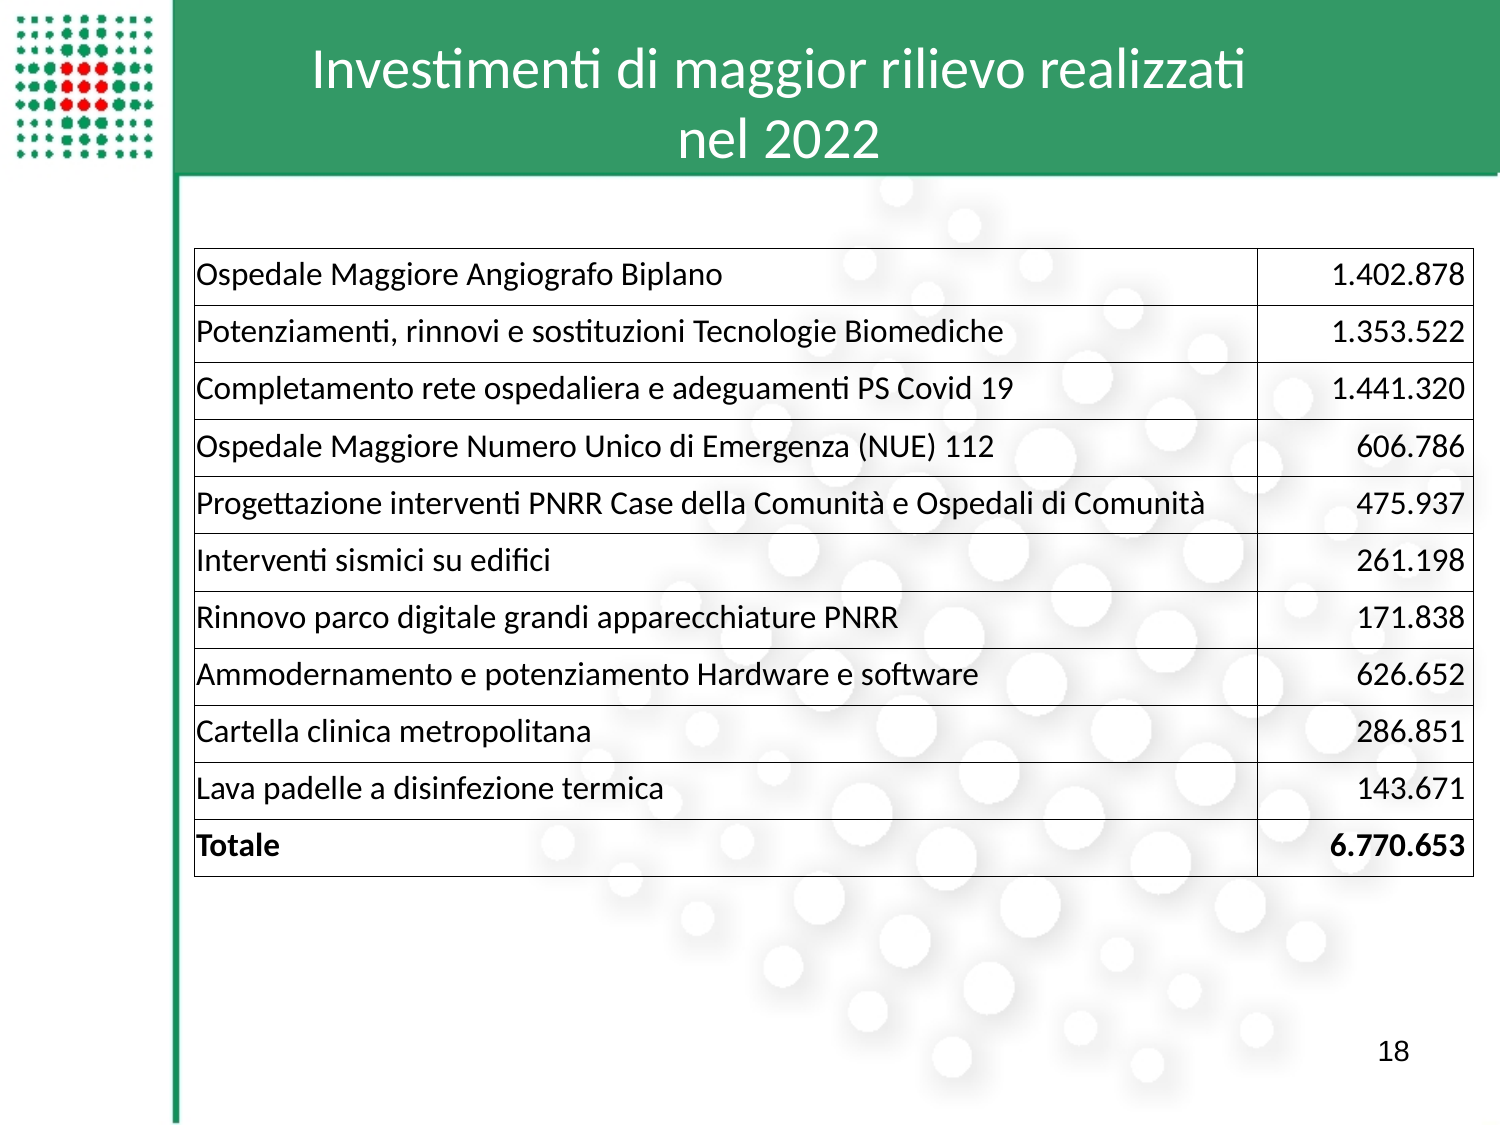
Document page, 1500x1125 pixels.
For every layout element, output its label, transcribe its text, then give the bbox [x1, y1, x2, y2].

table_cell 286.851 [1258, 706, 1473, 762]
table_cell Interventi sismici su edifici [195, 534, 1257, 591]
table_cell 1.353.522 [1258, 306, 1473, 362]
table_cell Ammodernamento e potenziamento Hardware e software [195, 649, 1257, 705]
table_header Ospedale Maggiore Angiografo Biplano [195, 249, 1257, 305]
table_cell Cartella clinica metropolitana [195, 706, 1257, 762]
text_box Investimenti di maggior rilievo realizzati nel 2022 [283, 21, 1276, 179]
table_cell 475.937 [1258, 477, 1473, 533]
table_cell 143.671 [1258, 763, 1473, 819]
table_cell 171.838 [1258, 592, 1473, 648]
slide_number 18 [1074, 1024, 1426, 1103]
table_cell 1.441.320 [1258, 363, 1473, 419]
table_cell 606.786 [1258, 420, 1473, 476]
table_cell 6.770.653 [1258, 820, 1473, 876]
table_cell 261.198 [1258, 534, 1473, 591]
picture [0, 0, 1500, 1125]
table_cell Completamento rete ospedaliera e adeguamenti PS Covid 19 [195, 363, 1257, 419]
table_header 1.402.878 [1258, 249, 1473, 305]
table_cell Ospedale Maggiore Numero Unico di Emergenza (NUE) 112 [195, 420, 1257, 476]
table_cell Lava padelle a disinfezione termica [195, 763, 1257, 819]
table_cell Progettazione interventi PNRR Case della Comunità e Ospedali di Comunità [195, 477, 1257, 533]
table_cell Potenziamenti, rinnovi e sostituzioni Tecnologie Biomediche [195, 306, 1257, 362]
table_cell Rinnovo parco digitale grandi apparecchiature PNRR [195, 592, 1257, 648]
table_cell Totale [195, 820, 1257, 876]
table_cell 626.652 [1258, 649, 1473, 705]
